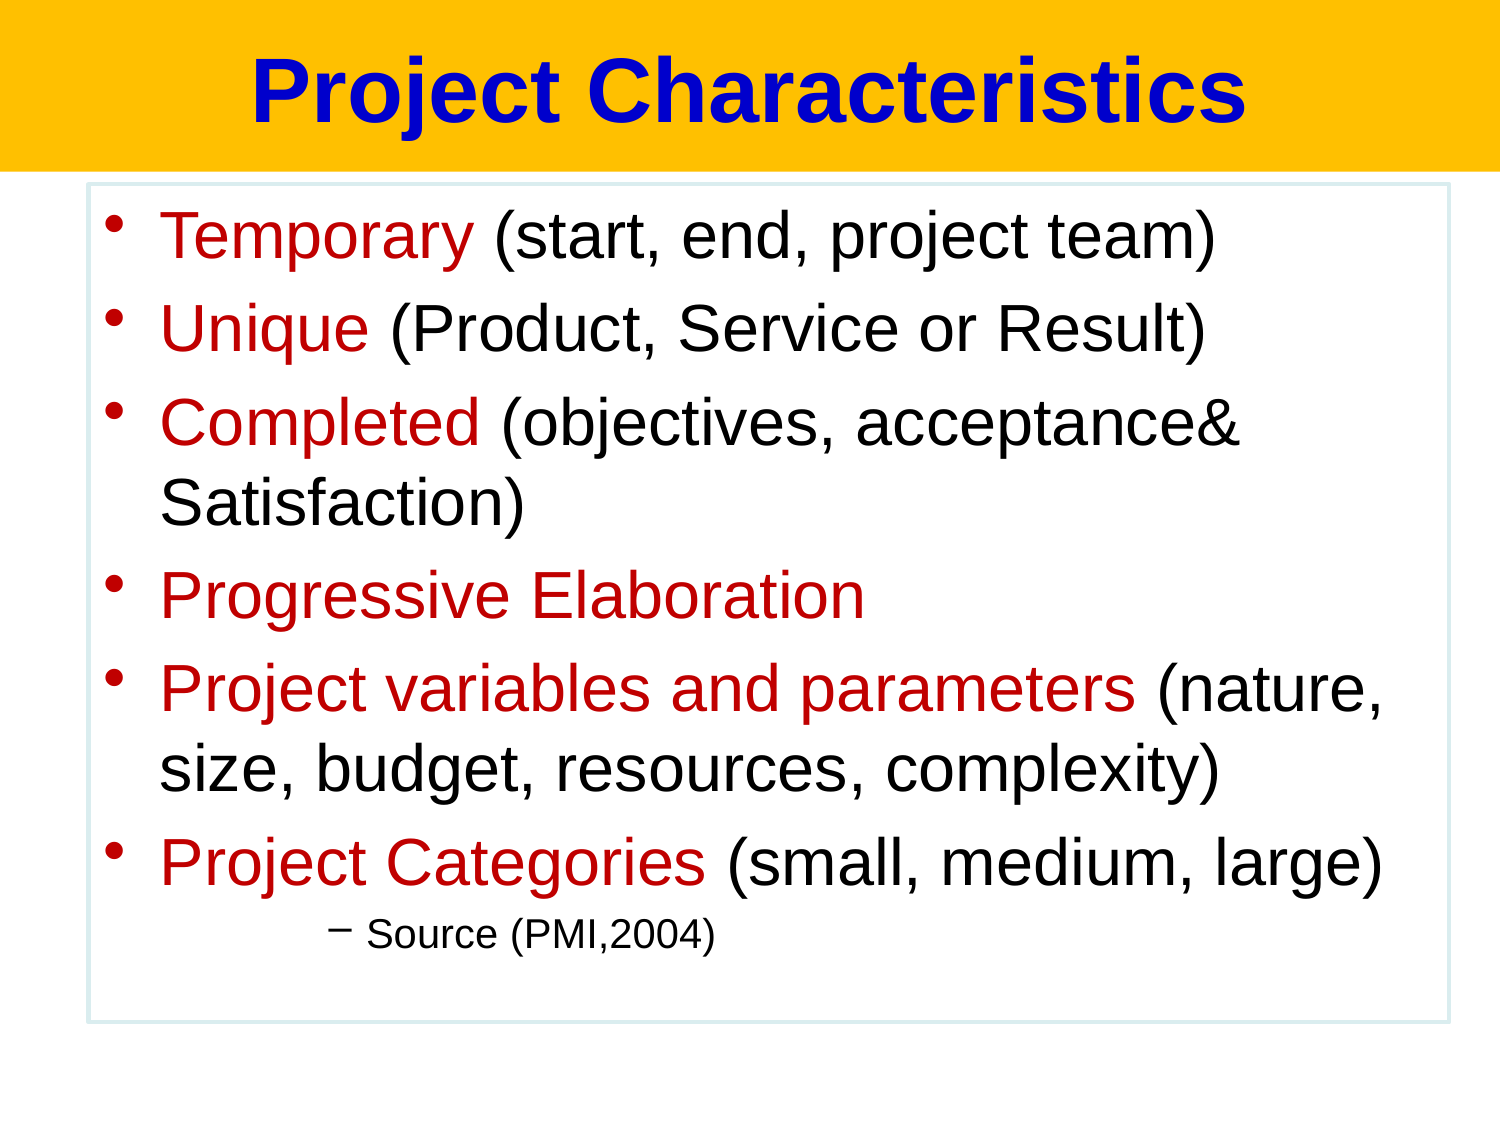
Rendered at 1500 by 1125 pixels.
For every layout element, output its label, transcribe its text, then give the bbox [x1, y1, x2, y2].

text_box Project Characteristics [0, 0, 1500, 172]
list Temporary (start, end, project team) Unique (Product, Service or Result) Completed (objectives, acceptance& Satisfaction) Progressive Elaboration Project variables and parameters (nature, size, budget, resources, complexity) Project Categories (small, medium, large) Source (PMI,2004) [86, 182, 1451, 1024]
